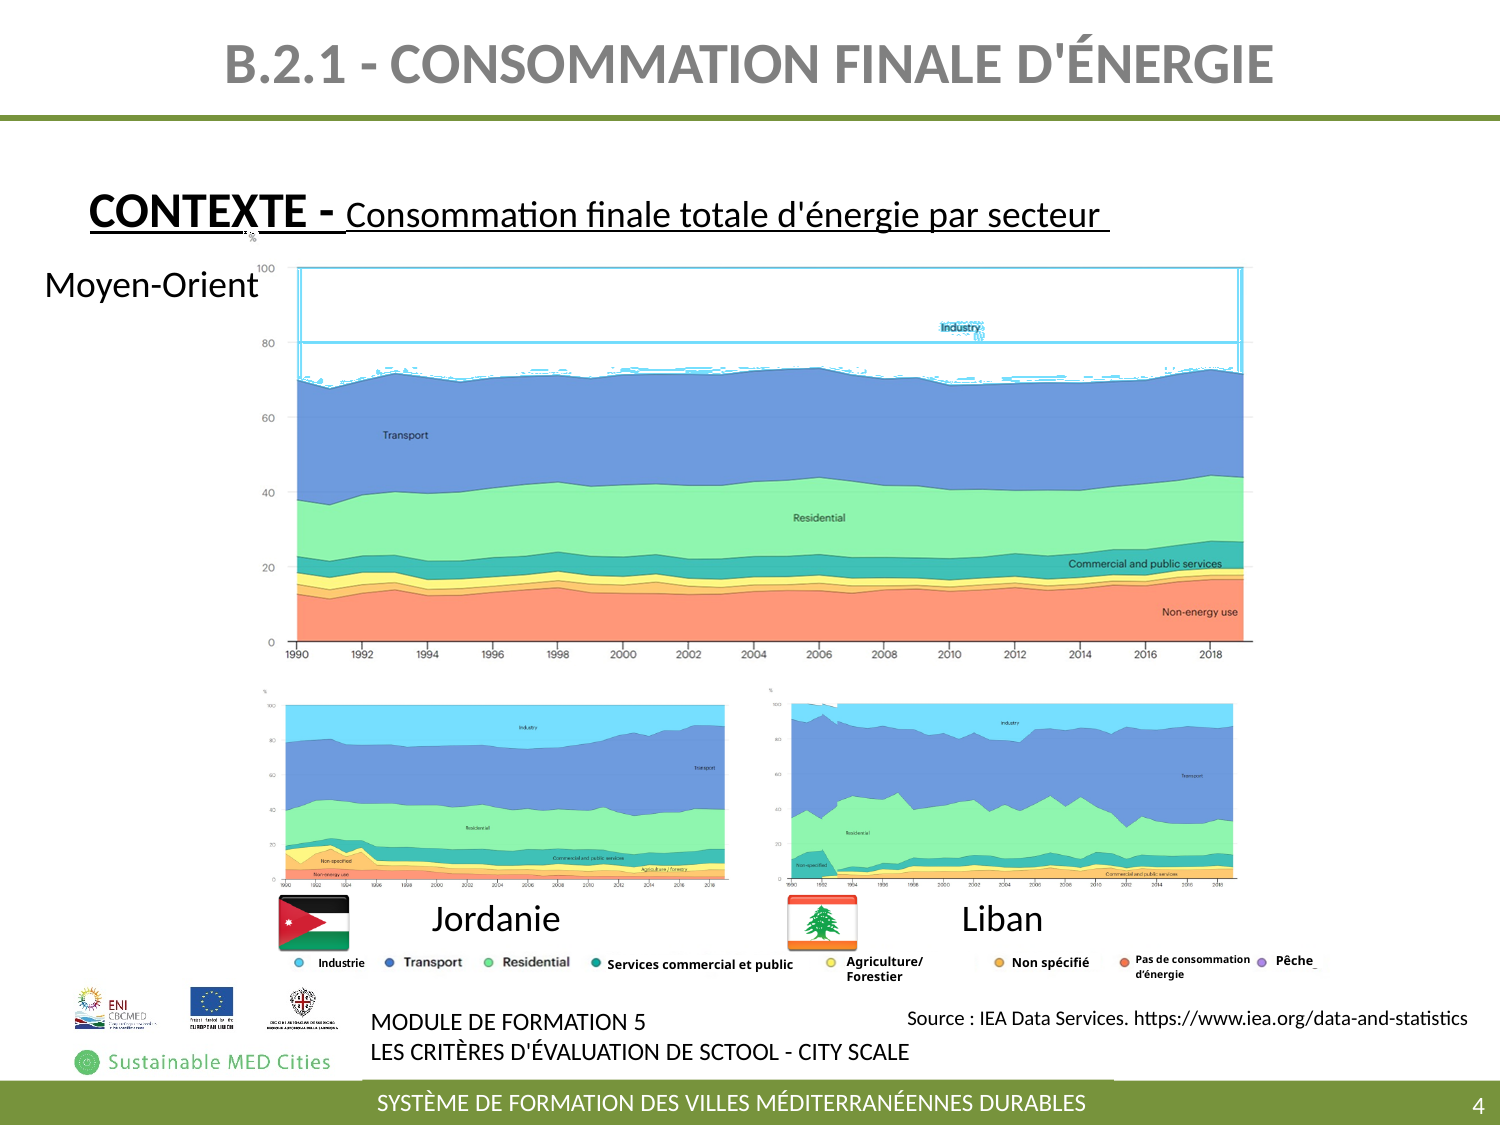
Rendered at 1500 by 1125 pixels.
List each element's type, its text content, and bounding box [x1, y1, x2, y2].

text_box Moyen-Orient [29, 252, 237, 313]
text_box SYSTÈME DE FORMATION DES VILLES MÉDITERRANÉENNES DURABLES [362, 1079, 1114, 1125]
title B.2.1 - CONSOMMATION FINALE D'ÉNERGIE [0, 0, 1500, 121]
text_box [259, 684, 1240, 948]
picture [62, 886, 1342, 1080]
picture [242, 226, 1257, 671]
text_box CONTEXTE - Consommation finale totale d'énergie par secteur [74, 169, 1425, 270]
slide_number 4 [1399, 1074, 1500, 1125]
text_box Source : IEA Data Services. https://www.iea.org/data-and-statistics [892, 996, 1485, 1037]
